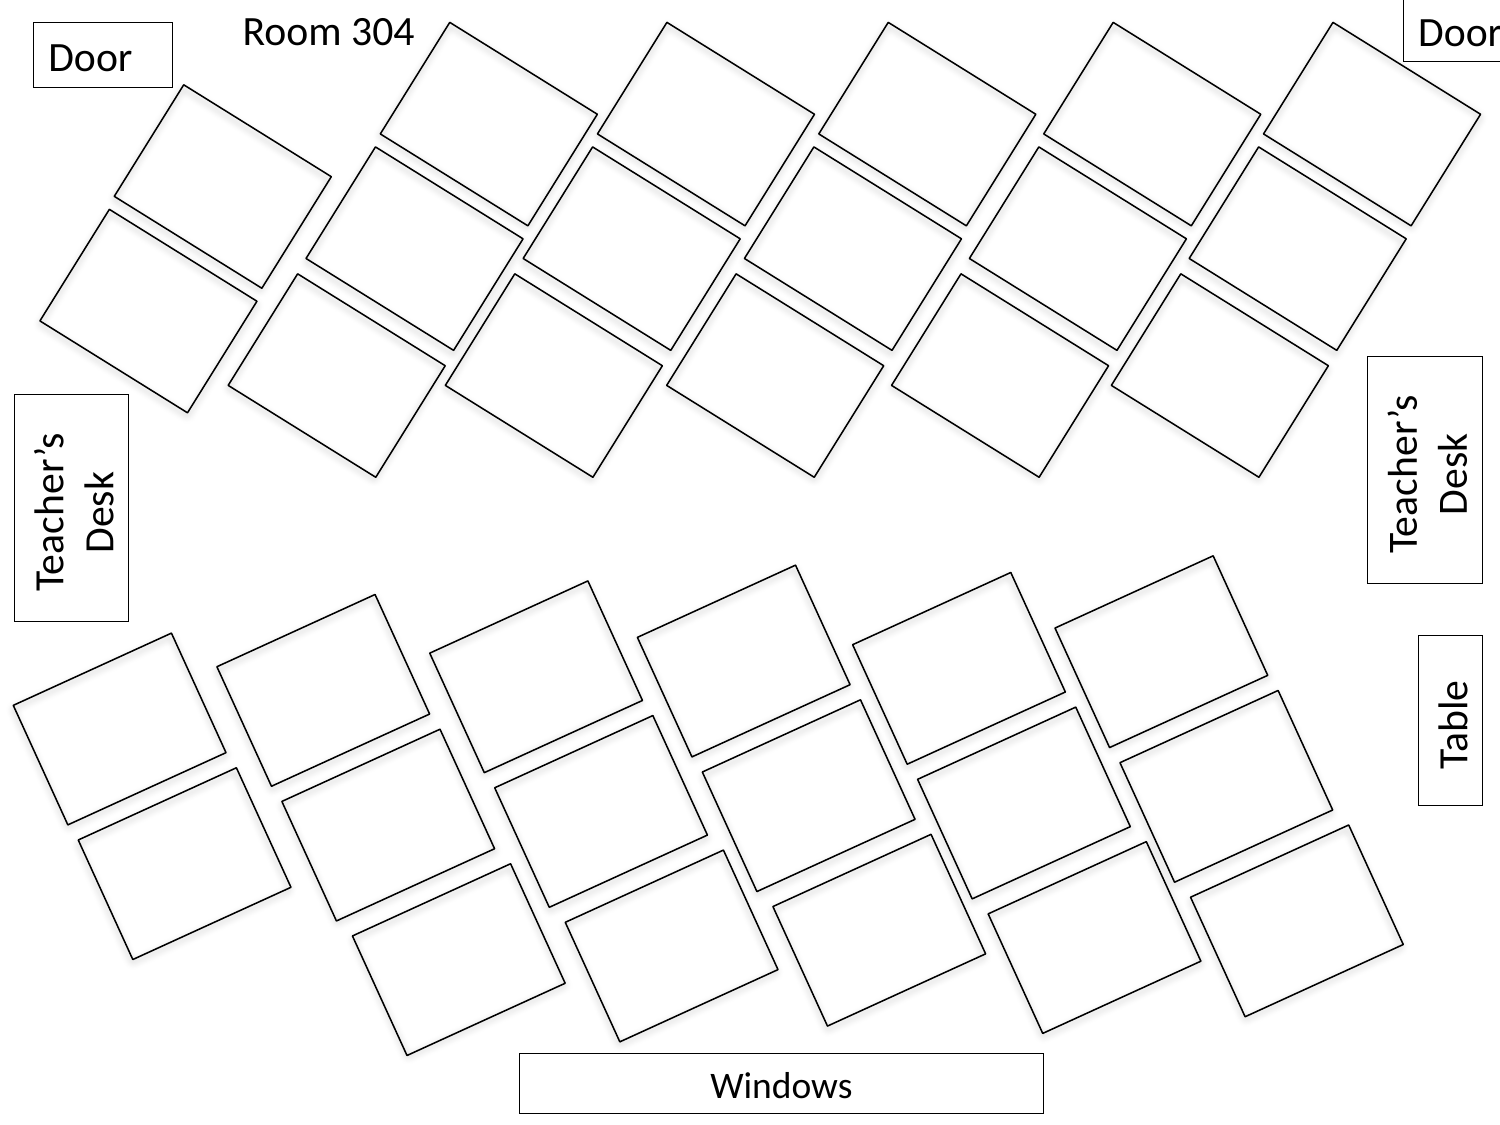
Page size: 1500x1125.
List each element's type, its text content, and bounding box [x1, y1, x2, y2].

text_box Door [33, 22, 173, 88]
text_box [379, 21, 598, 227]
text_box [444, 273, 664, 478]
text_box [851, 571, 1067, 765]
text_box [39, 208, 258, 414]
text_box [77, 767, 292, 961]
text_box [916, 706, 1132, 900]
text_box Door [1403, 0, 1500, 62]
text_box Teacher’s Desk [1367, 356, 1483, 584]
text_box [113, 84, 332, 289]
text_box [890, 273, 1110, 478]
text_box [564, 849, 779, 1043]
text_box [818, 21, 1037, 227]
text_box [968, 146, 1188, 352]
text_box [743, 146, 963, 352]
text_box [1188, 146, 1407, 352]
text_box [1189, 824, 1404, 1018]
text_box [772, 833, 987, 1027]
text_box Room 304 [228, 0, 430, 62]
text_box [494, 714, 709, 909]
text_box [429, 580, 644, 774]
text_box [216, 593, 431, 787]
text_box [351, 863, 566, 1057]
text_box [281, 728, 496, 922]
text_box Teacher’s Desk [14, 394, 129, 622]
text_box [987, 840, 1202, 1035]
text_box [666, 273, 885, 478]
text_box [701, 699, 916, 893]
text_box [1119, 689, 1334, 883]
text_box [305, 146, 524, 352]
text_box Table [1418, 635, 1483, 806]
text_box [227, 273, 446, 478]
text_box [1043, 21, 1262, 227]
text_box [522, 146, 741, 352]
text_box [1054, 555, 1269, 749]
text_box [596, 21, 816, 227]
text_box Windows [519, 1053, 1044, 1114]
text_box [1110, 273, 1330, 478]
text_box [12, 632, 227, 826]
text_box [1262, 21, 1482, 227]
text_box [636, 564, 851, 758]
